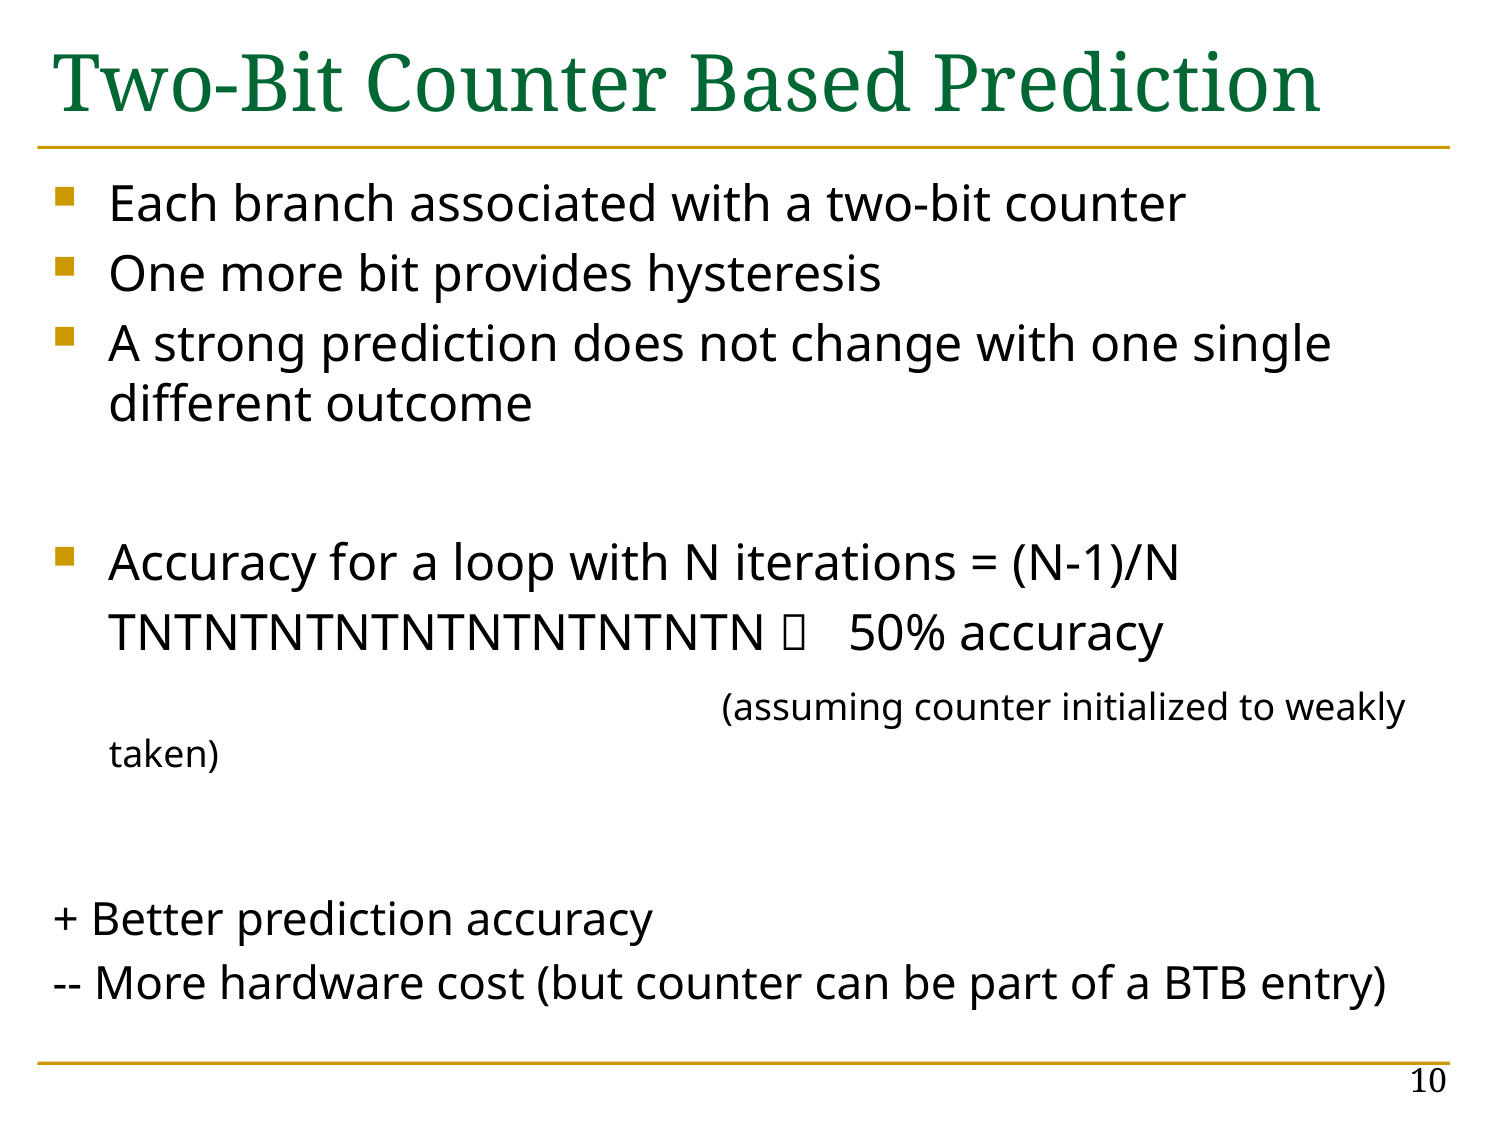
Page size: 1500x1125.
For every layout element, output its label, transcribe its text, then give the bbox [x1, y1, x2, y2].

slide_number 10 [1111, 1036, 1462, 1112]
list Each branch associated with a two-bit counter One more bit provides hysteresis A strong prediction does not change with one single different outcome Accuracy for a loop with N iterations = (N-1)/N TNTNTNTNTNTNTNTNTNTN  50% accuracy (assuming counter initialized to weakly taken) + Better prediction accuracy -- More hardware cost (but counter can be part of a BTB entry) [37, 163, 1450, 1016]
title Two-Bit Counter Based Prediction [37, 24, 1450, 163]
